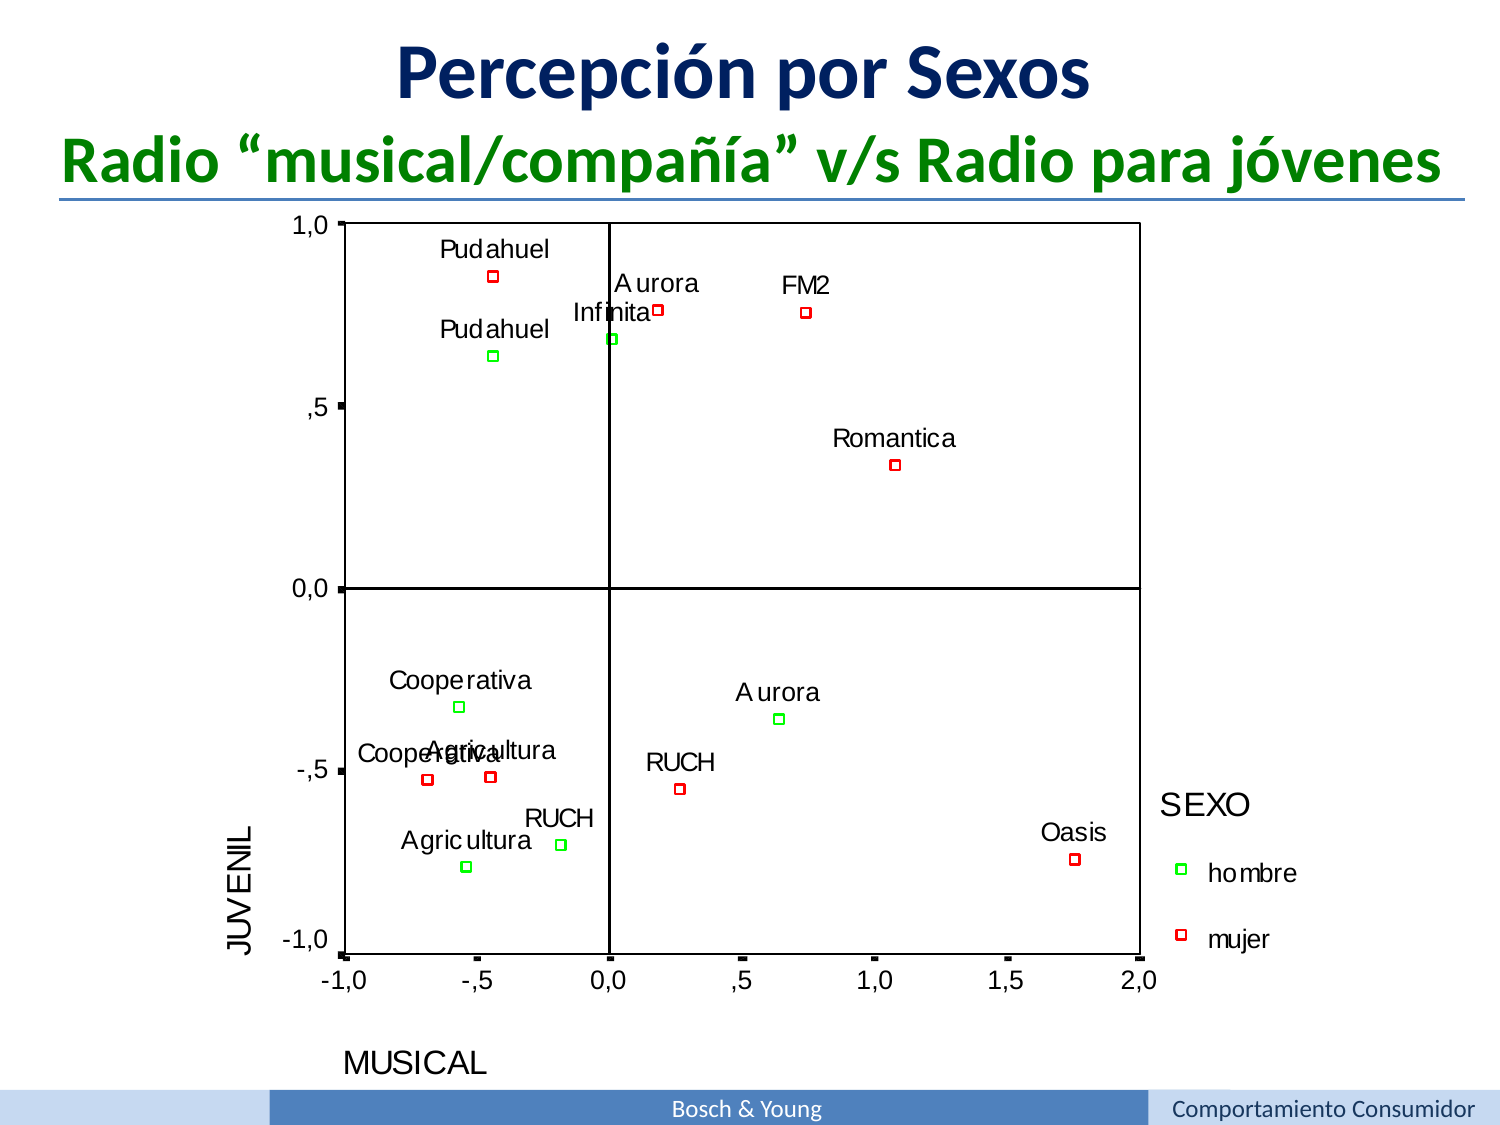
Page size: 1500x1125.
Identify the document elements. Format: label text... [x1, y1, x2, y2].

text_box Percepción por Sexos [58, 11, 1430, 122]
text_box [0, 1088, 272, 1125]
text_box Comportamiento Consumidor [1146, 1088, 1500, 1125]
picture [160, 177, 1325, 198]
text_box Bosch & Young [272, 1115, 1146, 1125]
picture [160, 200, 1325, 1107]
text_box Radio “musical/compañía” v/s Radio para jóvenes [46, 108, 1465, 203]
